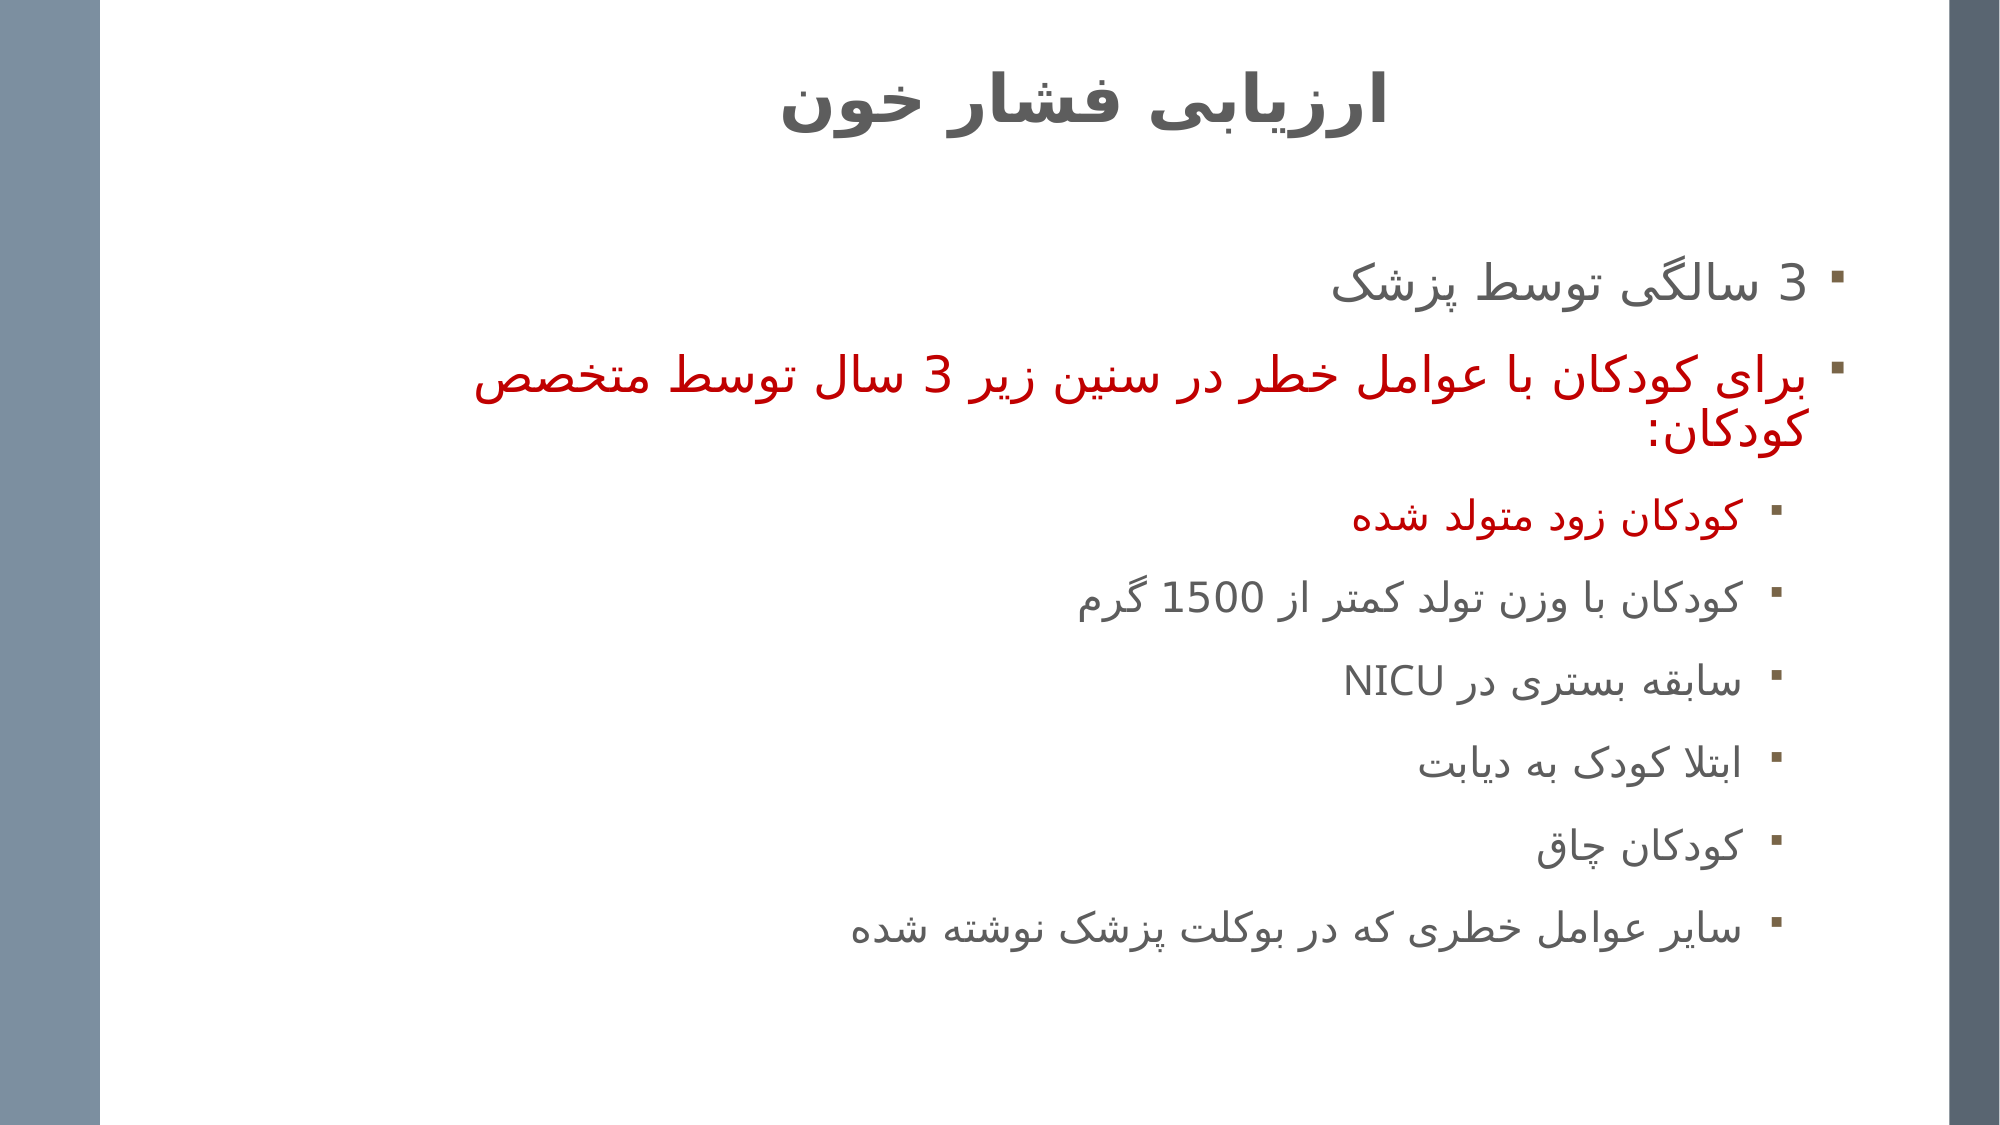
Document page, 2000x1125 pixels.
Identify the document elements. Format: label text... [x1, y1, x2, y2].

title ارزیابی فشار خون [512, 50, 1635, 145]
list 3 سالگی توسط پزشک برای کودکان با عوامل خطر در سنین زیر 3 سال توسط متخصص کودکان: کودکان زود متولد شده کودکان با وزن تولد کمتر از 1500 گرم سابقه بستری در NICU ابتلا کودک به دیابت کودکان چاق سایر عوامل خطری که در بوکلت پزشک نوشته شده [287, 249, 1928, 988]
